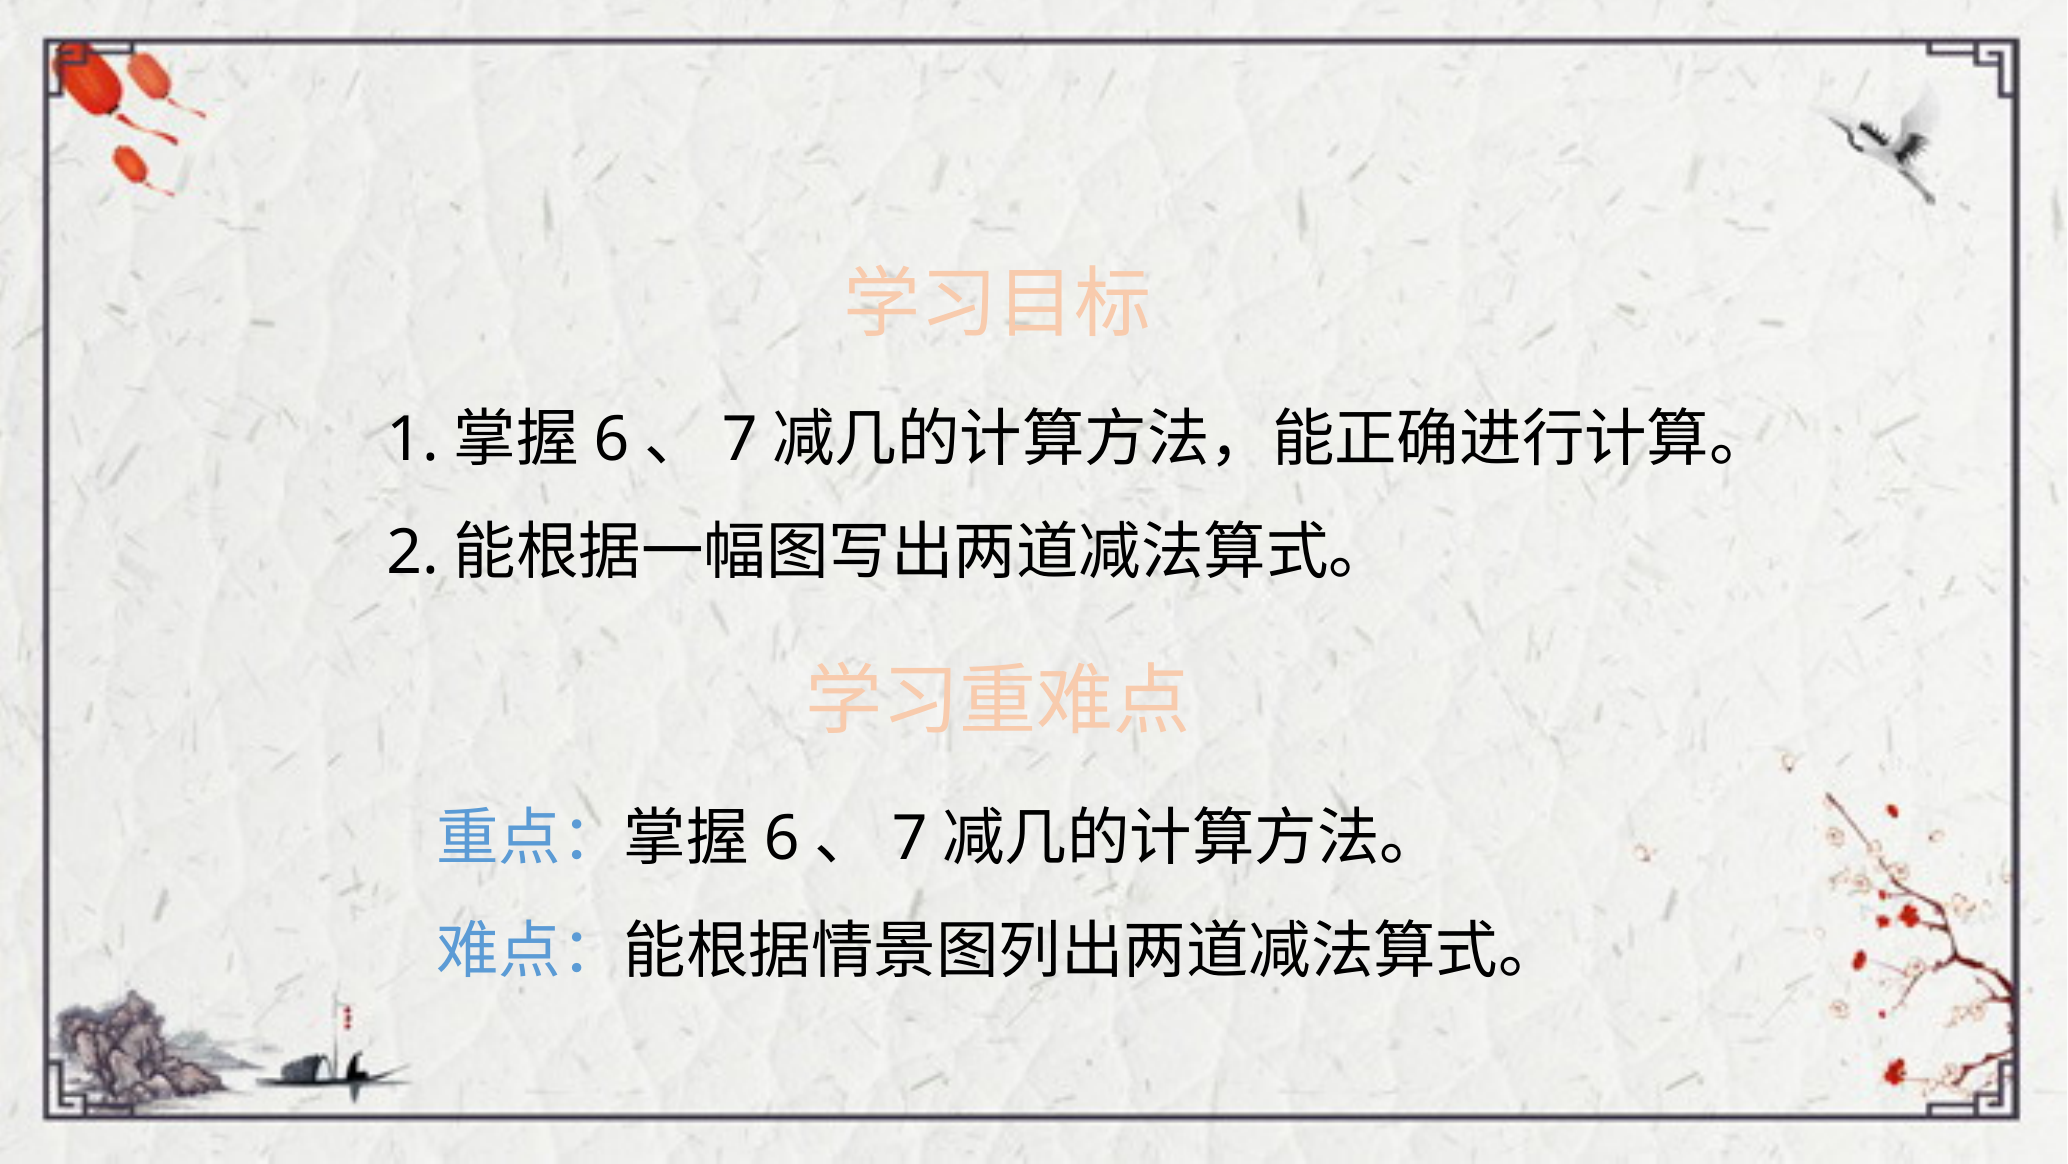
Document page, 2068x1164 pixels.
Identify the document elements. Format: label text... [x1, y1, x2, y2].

picture [0, 0, 2068, 1164]
text_box 1.掌握6、7减几的计算方法，能正确进行计算。 2.能根据一幅图写出两道减法算式。 [371, 353, 1735, 594]
text_box 重点：掌握6、7减几的计算方法。 难点：能根据情景图列出两道减法算式。 [420, 751, 1632, 993]
text_box 学习目标 [576, 245, 1419, 354]
text_box 学习重难点 [672, 642, 1324, 751]
